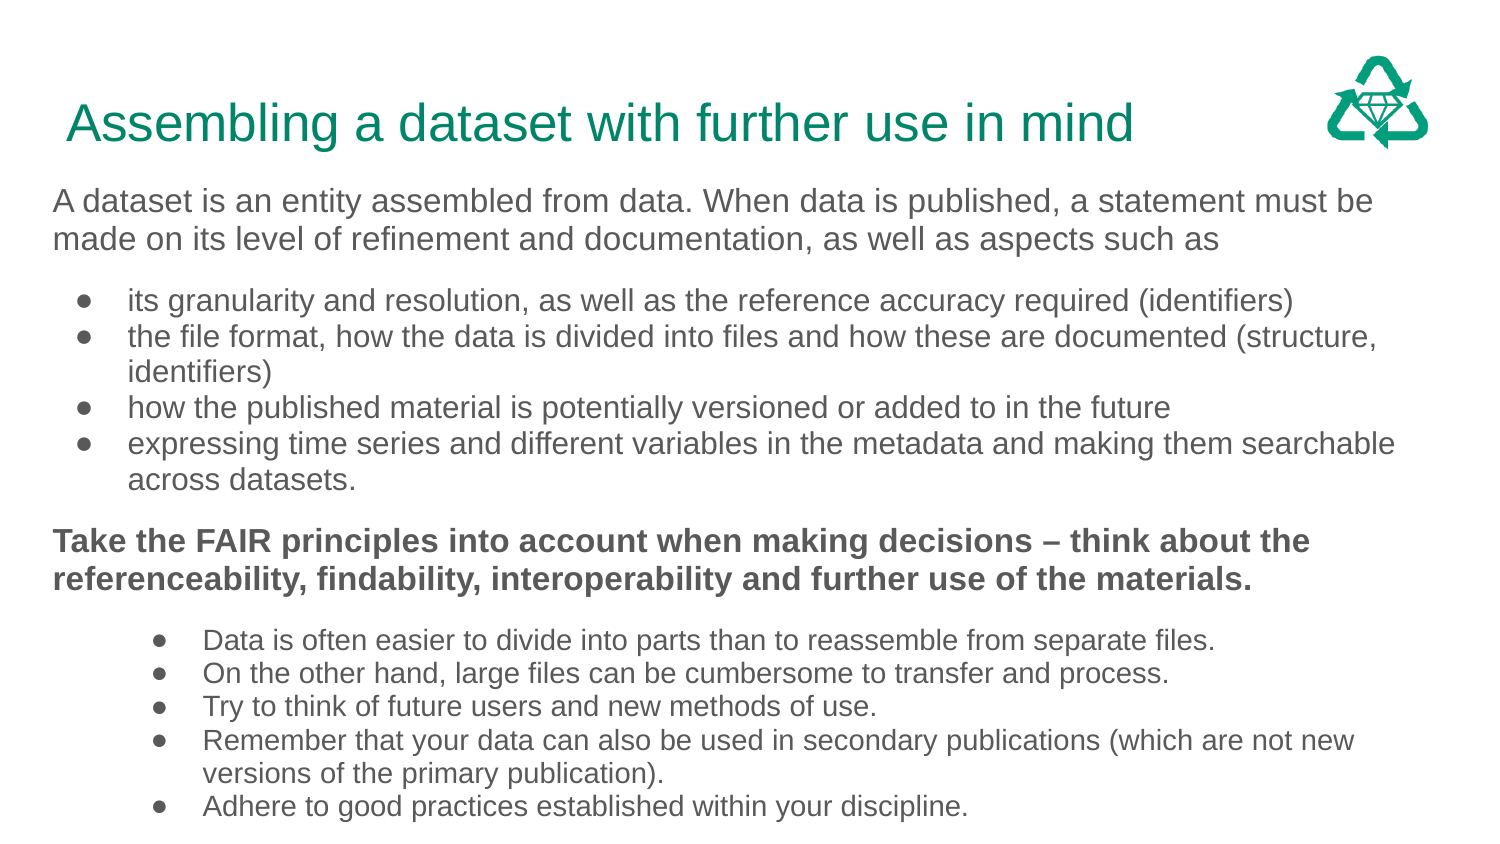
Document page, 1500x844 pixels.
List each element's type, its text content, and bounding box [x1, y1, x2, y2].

title Assembling a dataset with further use in mind [51, 72, 1449, 167]
list A dataset is an entity assembled from data. When data is published, a statement must be made on its level of refinement and documentation, as well as aspects such as its granularity and resolution, as well as the reference accuracy required (identifiers) the file format, how the data is divided into files and how these are documented (structure, identifiers) how the published material is potentially versioned or added to in the future expressing time series and different variables in the metadata and making them searchable across datasets. Take the FAIR principles into account when making decisions – think about the referenceability, findability, interoperability and further use of the materials. Data is often easier to divide into parts than to reassemble from separate files. On the other hand, large files can be cumbersome to transfer and process. Try to think of future users and new methods of use. Remember that your data can also be used in secondary publications (which are not new versions of the primary publication). Adhere to good practices established within your discipline. [37, 166, 1436, 796]
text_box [1319, 47, 1436, 157]
